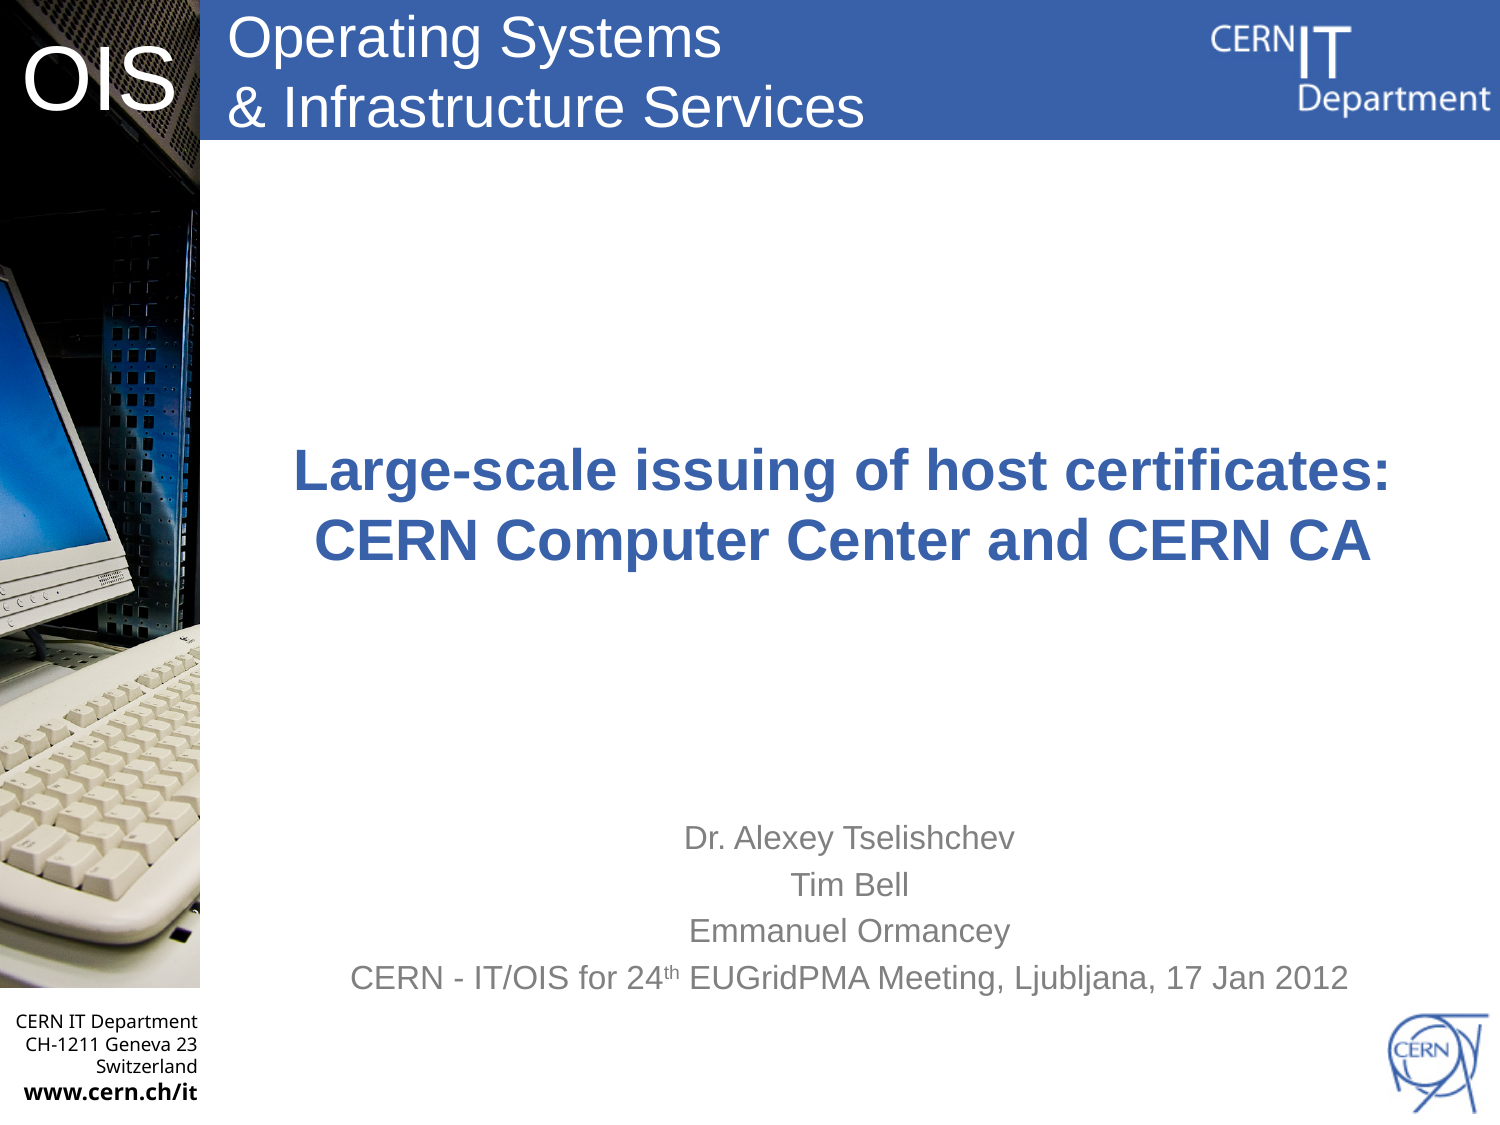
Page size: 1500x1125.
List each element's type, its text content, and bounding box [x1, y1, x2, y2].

picture [0, 0, 1500, 988]
text_box Large-scale issuing of host certificates: CERN Computer Center and CERN CA [249, 337, 1438, 667]
text_box Dr. Alexey Tselishchev Tim Bell Emmanuel Ormancey CERN - IT/OIS for 24th EUGridPMA Meeting, Ljubljana, 17 Jan 2012 [324, 762, 1375, 1013]
picture [1387, 1012, 1490, 1114]
